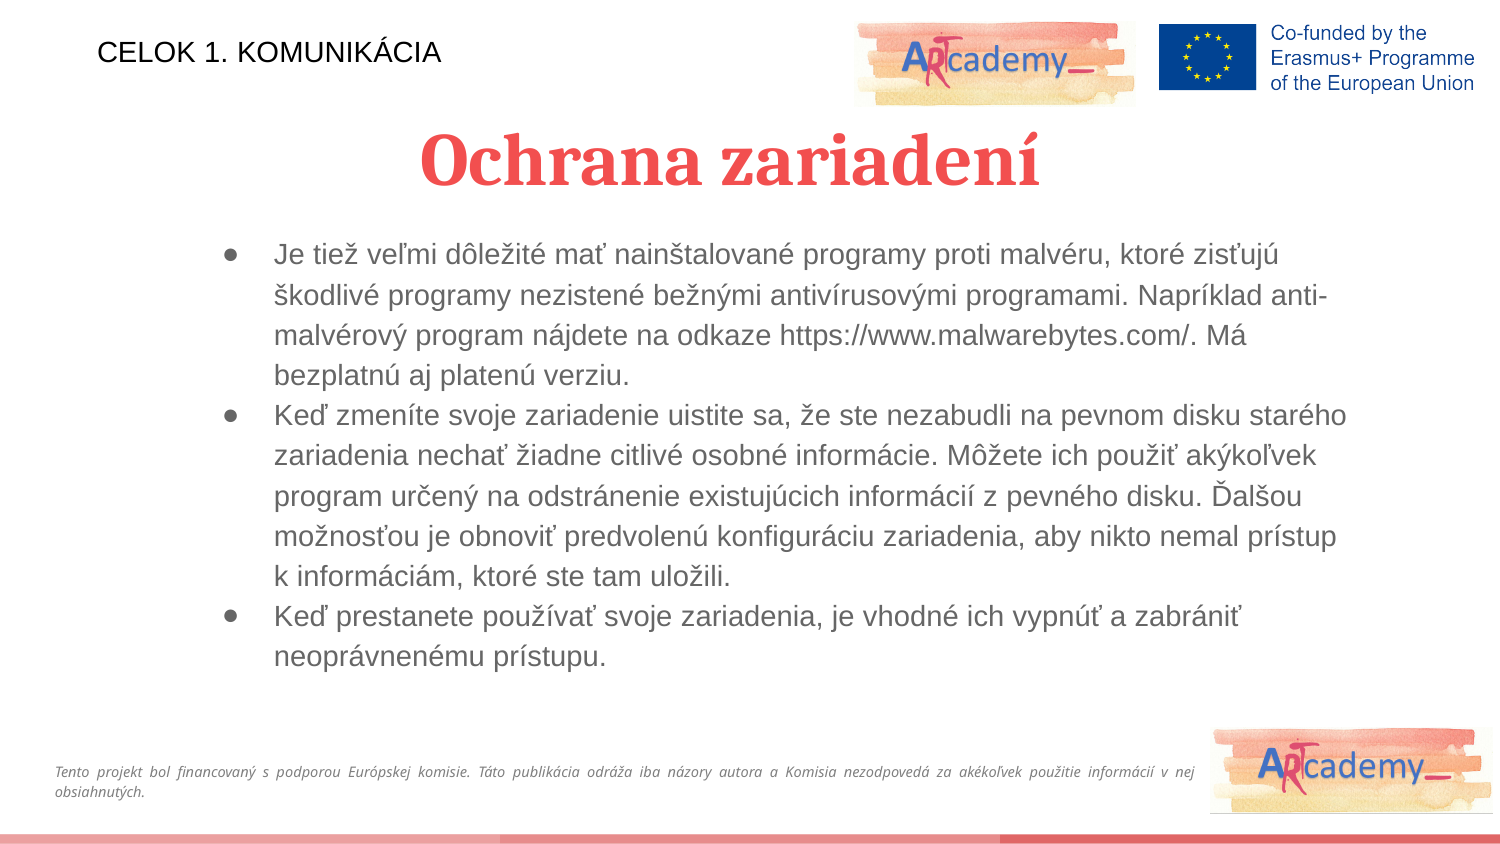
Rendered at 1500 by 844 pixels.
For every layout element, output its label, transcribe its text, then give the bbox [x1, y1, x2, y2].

title Ochrana zariadení [145, 8, 1317, 216]
list Je tiež veľmi dôležité mať nainštalované programy proti malvéru, ktoré zisťujú škodlivé programy nezistené bežnými antivírusovými programami. Napríklad anti-malvérový program nájdete na odkaze https://www.malwarebytes.com/. Má bezplatnú aj platenú verziu. Keď zmeníte svoje zariadenie uistite sa, že ste nezabudli na pevnom disku starého zariadenia nechať žiadne citlivé osobné informácie. Môžete ich použiť akýkoľvek program určený na odstránenie existujúcich informácií z pevného disku. Ďalšou možnosťou je obnoviť predvolenú konfiguráciu zariadenia, aby nikto nemal prístup k informáciám, ktoré ste tam uložili. Keď prestanete používať svoje zariadenia, je vhodné ich vypnúť a zabrániť neoprávnenému prístupu. [183, 215, 1371, 615]
picture [854, 2, 1137, 138]
text_box CELOK 1. KOMUNIKÁCIA [82, 26, 475, 76]
picture [1210, 709, 1493, 844]
picture [1158, 24, 1474, 94]
text_box Tento projekt bol financovaný s podporou Európskej komisie. Táto publikácia odráža iba názory autora a Komisia nezodpovedá za akékoľvek použitie informácií v nej obsiahnutých. [39, 754, 1205, 799]
